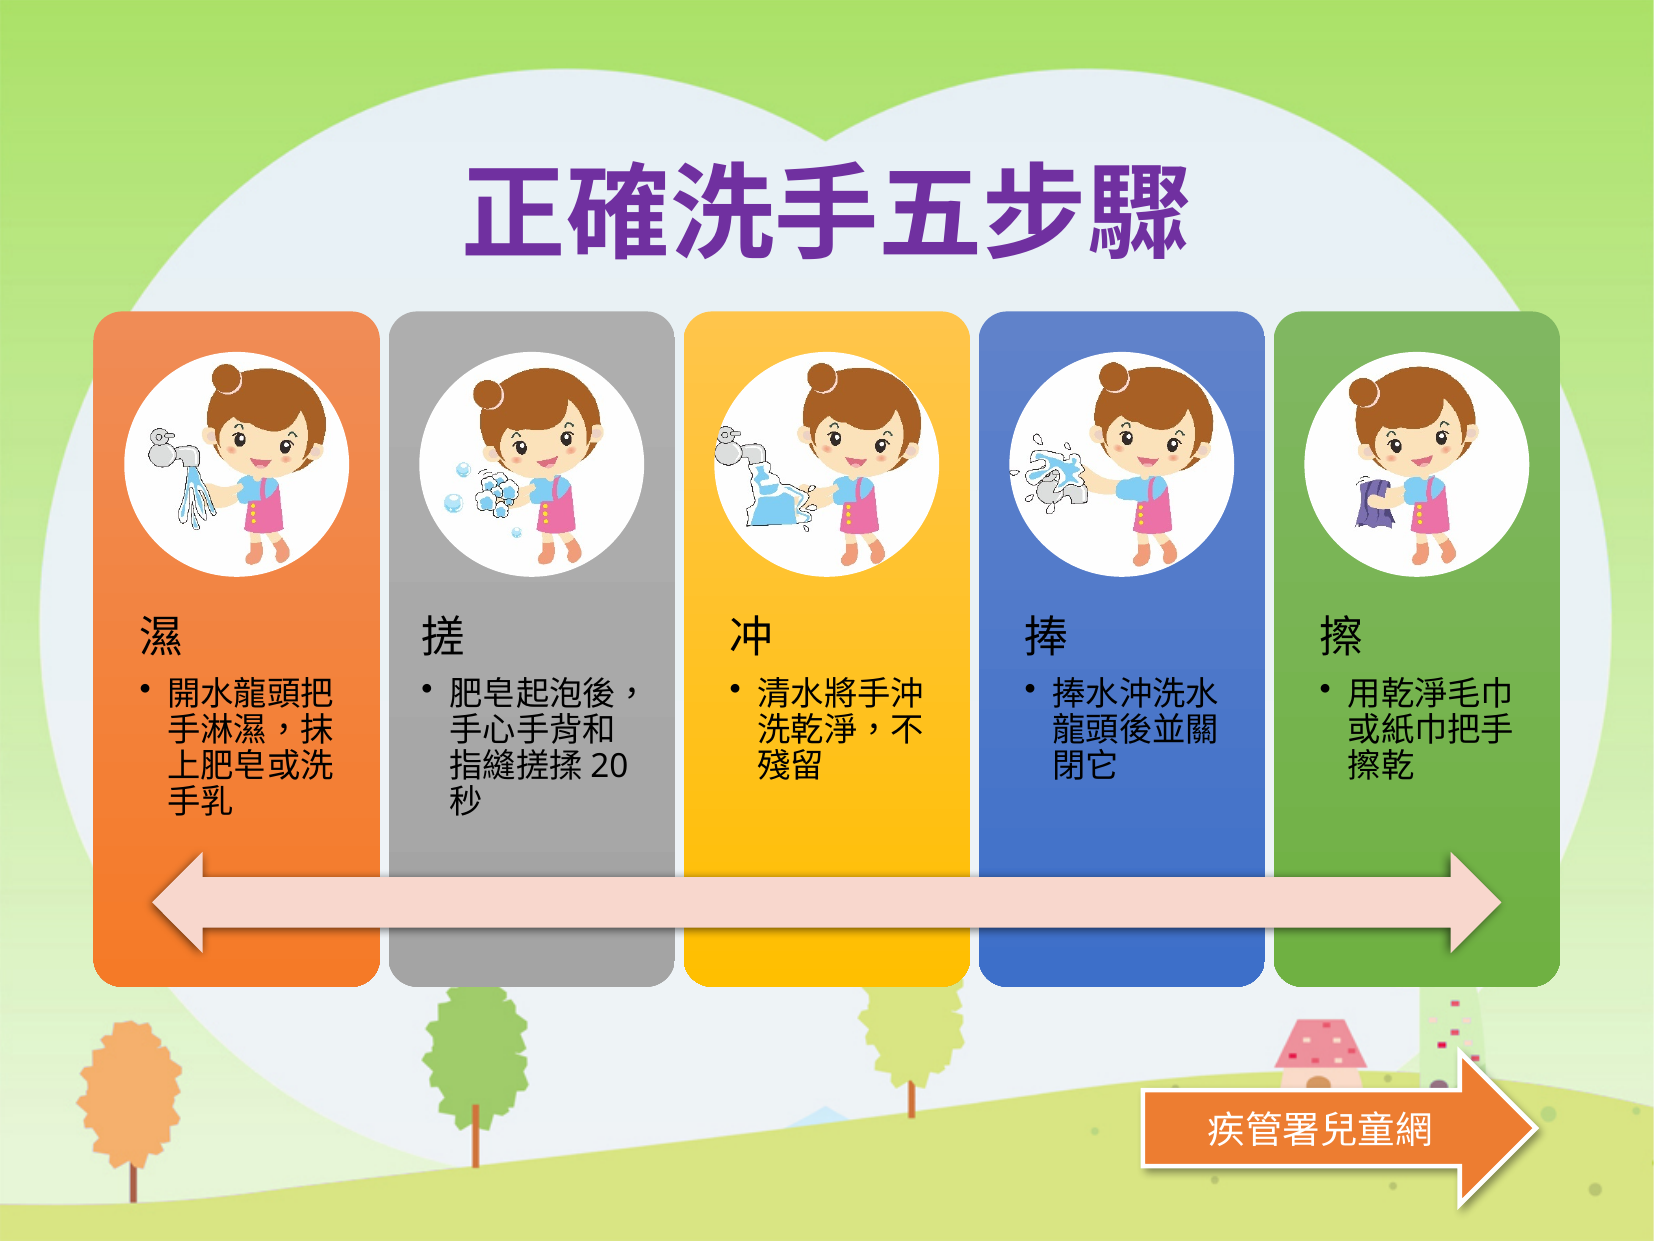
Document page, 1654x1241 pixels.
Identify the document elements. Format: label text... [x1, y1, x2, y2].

picture [0, 0, 1654, 1241]
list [93, 311, 1561, 987]
text_box 疾管署兒童網 [1141, 1049, 1538, 1207]
text_box 正確洗手五步驟 [82, 146, 1571, 272]
